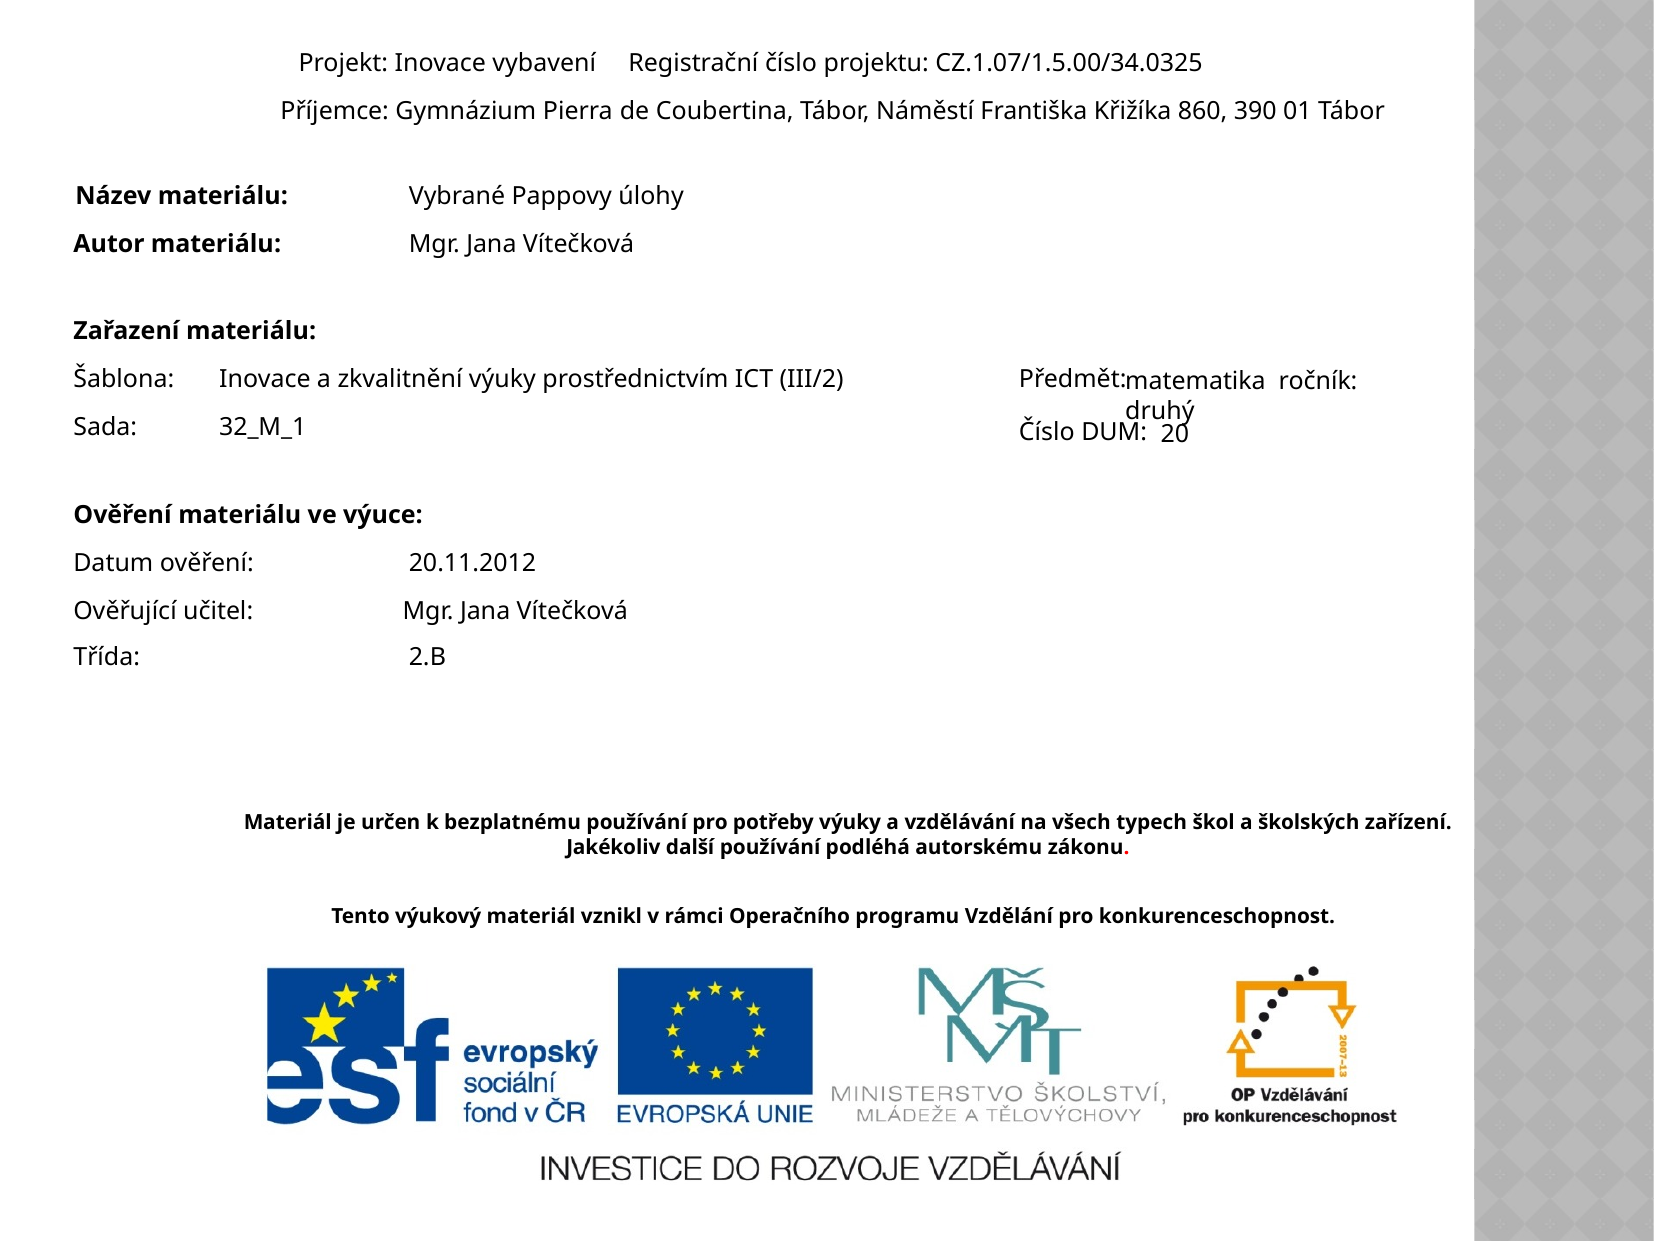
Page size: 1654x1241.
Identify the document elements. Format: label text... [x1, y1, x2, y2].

text_box 20 [1145, 402, 1384, 455]
text_box Sada: [58, 401, 200, 449]
text_box Tento výukový materiál vznikl v rámci Operačního programu Vzdělání pro konkurenceschopnost. [143, 887, 1523, 935]
text_box 32_M_1 [204, 395, 645, 449]
text_box Ověření materiálu ve výuce: [58, 483, 563, 536]
text_box Název materiálu: [60, 164, 393, 217]
text_box Zařazení materiálu: [58, 299, 421, 347]
text_box Autor materiálu: [58, 212, 371, 265]
text_box Příjemce: Gymnázium Pierra de Coubertina, Tábor, Náměstí Františka Křižíka 860, 390 01 Tábor [129, 79, 1538, 132]
text_box Šablona: [58, 347, 204, 401]
text_box Inovace a zkvalitnění výuky prostřednictvím ICT (III/2) [204, 347, 1055, 401]
text_box Mgr. Jana Vítečková [393, 212, 686, 265]
text_box Projekt: Inovace vybavení Registrační číslo projektu: CZ.1.07/1.5.00/34.0325 [283, 31, 1367, 79]
text_box matematika ročník: druhý [1110, 349, 1442, 432]
text_box Mgr. Jana Vítečková [387, 579, 680, 632]
text_box 20.11.2012 [393, 531, 591, 584]
picture [261, 964, 1406, 1186]
text_box Předmět: [1055, 347, 1196, 400]
text_box Vybrané Pappovy úlohy [393, 164, 1093, 217]
text_box Číslo DUM: [1003, 400, 1145, 453]
text_box Ověřující učitel: [58, 579, 346, 632]
text_box Materiál je určen k bezplatnému používání pro potřeby výuky a vzdělávání na všech typech škol a školských zařízení. Jakékoliv další používání podléhá autorskému zákonu. [0, 793, 1654, 867]
text_box Datum ověření: [58, 531, 342, 579]
text_box Třída: [58, 632, 200, 678]
text_box 2.B [393, 624, 515, 678]
